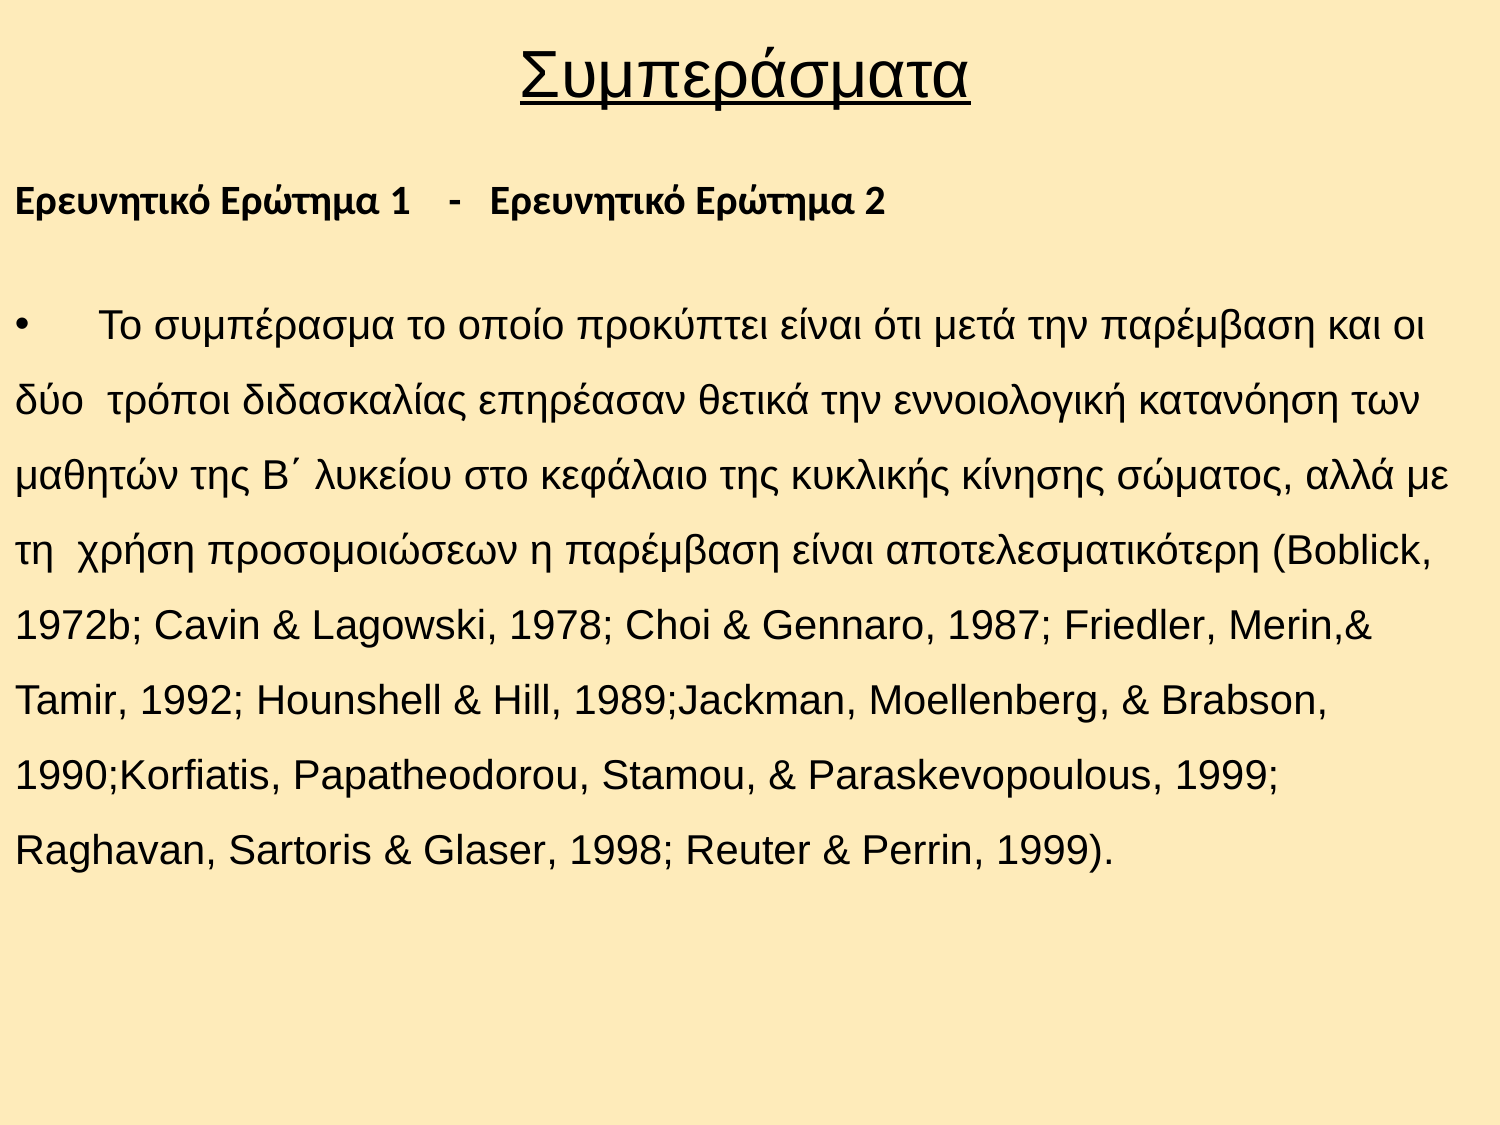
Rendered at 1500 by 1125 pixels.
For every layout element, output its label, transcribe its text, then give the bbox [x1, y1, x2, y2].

text_box Ερευνητικό Ερώτημα 1 - Ερευνητικό Ερώτημα 2 Το συμπέρασμα το οποίο προκύπτει είναι ότι μετά την παρέμβαση και οι δύο τρόποι διδασκαλίας επηρέασαν θετικά την εννοιολογική κατανόηση των μαθητών της Β΄ λυκείου στο κεφάλαιο της κυκλικής κίνησης σώματος, αλλά με τη χρήση προσομοιώσεων η παρέμβαση είναι αποτελεσματικότερη (Boblick, 1972b; Cavin & Lagowski, 1978; Choi & Gennaro, 1987; Friedler, Merin,& Tamir, 1992; Hounshell & Hill, 1989;Jackman, Moellenberg, & Brabson, 1990;Korfiatis, Papatheodorou, Stamou, & Paraskevopoulous, 1999; Raghavan, Sartoris & Glaser, 1998; Reuter & Perrin, 1999). [0, 140, 1500, 881]
text_box Συμπεράσματα [107, 23, 1383, 118]
